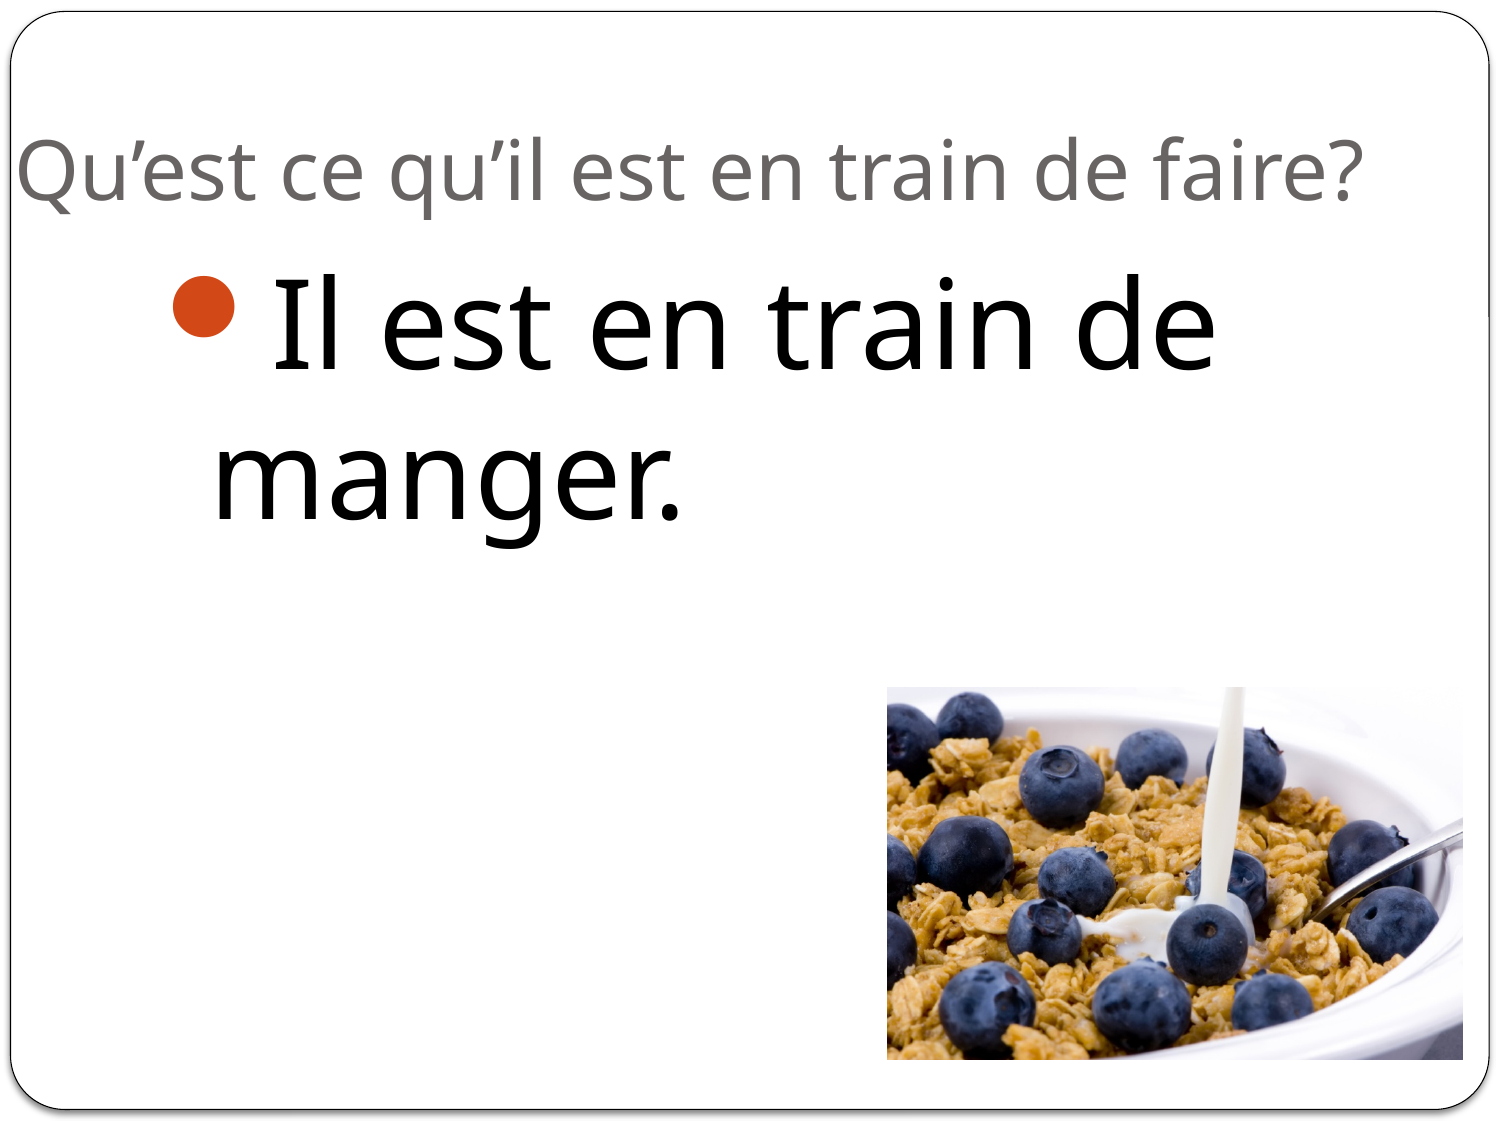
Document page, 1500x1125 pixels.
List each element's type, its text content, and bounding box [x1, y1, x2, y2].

title Qu’est ce qu’il est en train de faire? [0, 45, 1425, 233]
picture [887, 687, 1463, 1061]
list Il est en train de manger. [150, 237, 1425, 988]
